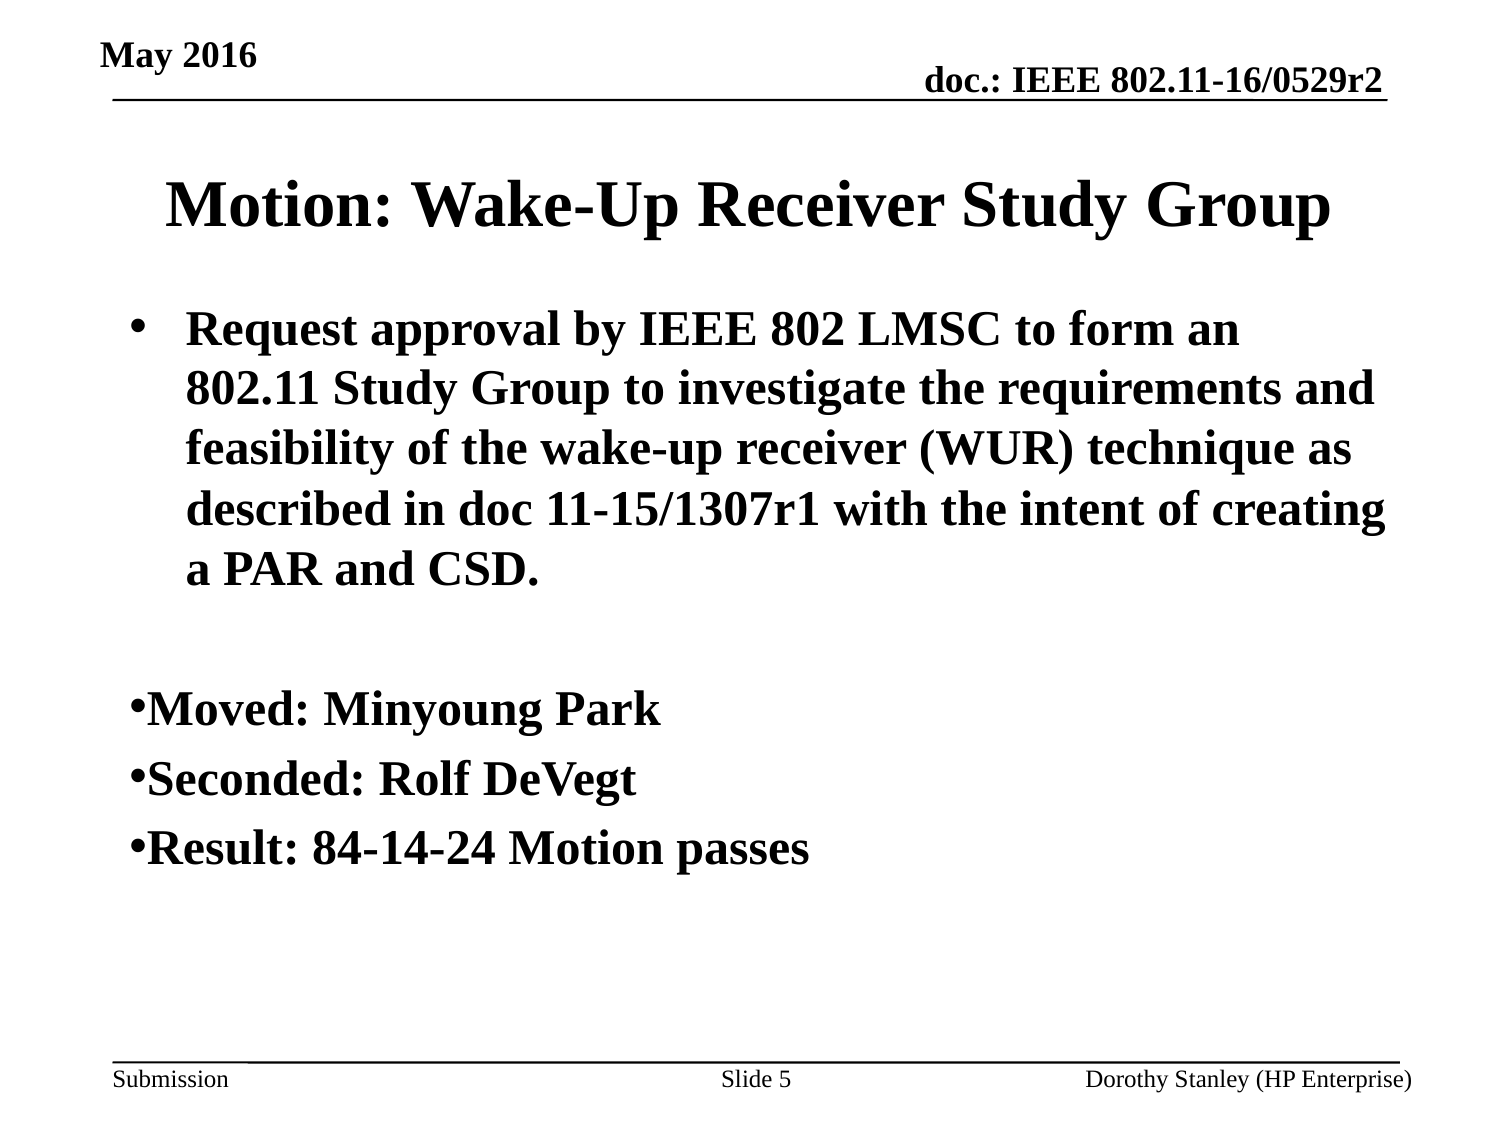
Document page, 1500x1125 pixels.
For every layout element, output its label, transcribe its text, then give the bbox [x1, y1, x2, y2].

footer Dorothy Stanley (HP Enterprise) [889, 1061, 1413, 1093]
title Motion: Wake-Up Receiver Study Group [112, 112, 1388, 288]
list Request approval by IEEE 802 LMSC to form an 802.11 Study Group to investigate the requirements and feasibility of the wake-up receiver (WUR) technique as described in doc 11-15/1307r1 with the intent of creating a PAR and CSD. Moved: Minyoung Park Seconded: Rolf DeVegt Result: 84-14-24 Motion passes [114, 287, 1402, 963]
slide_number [99, 29, 408, 76]
slide_number Slide 5 [712, 1061, 800, 1093]
